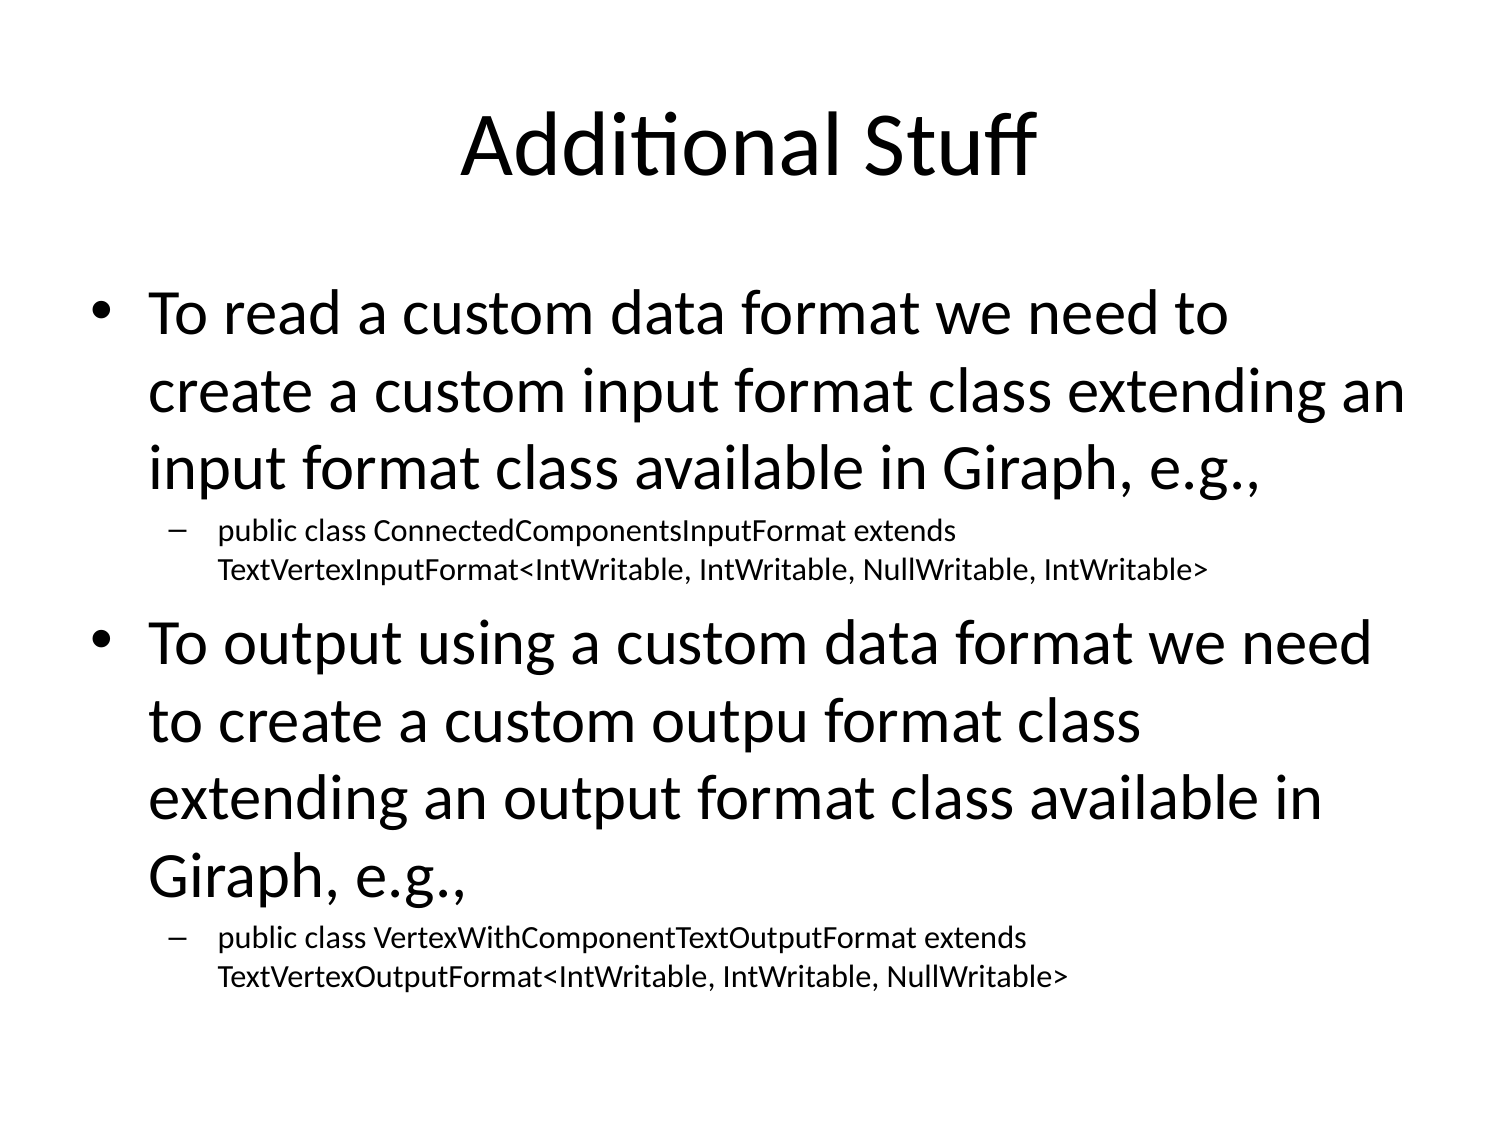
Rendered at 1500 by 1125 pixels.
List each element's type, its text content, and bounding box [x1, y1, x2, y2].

title Additional Stuff [75, 45, 1425, 233]
list To read a custom data format we need to create a custom input format class extending an input format class available in Giraph, e.g., public class ConnectedComponentsInputFormat extends TextVertexInputFormat<IntWritable, IntWritable, NullWritable, IntWritable> To output using a custom data format we need to create a custom outpu format class extending an output format class available in Giraph, e.g., public class VertexWithComponentTextOutputFormat extends TextVertexOutputFormat<IntWritable, IntWritable, NullWritable> [75, 262, 1425, 1005]
